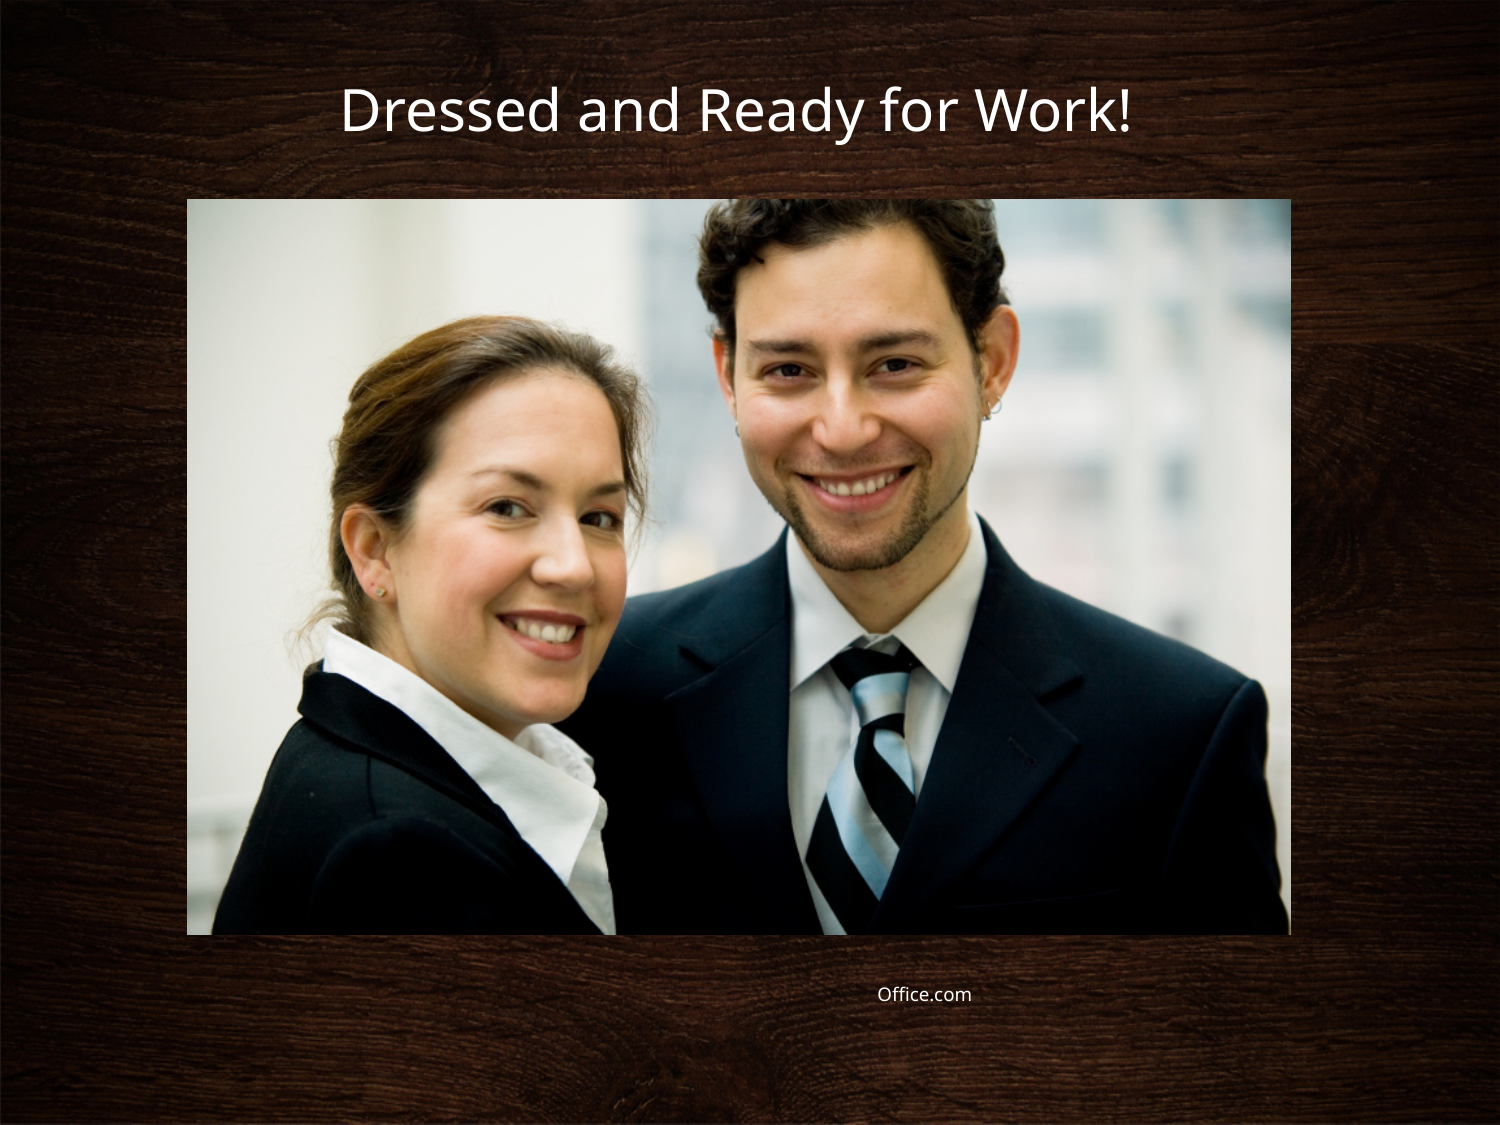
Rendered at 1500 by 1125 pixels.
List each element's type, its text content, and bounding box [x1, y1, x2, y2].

picture [0, 0, 1500, 1125]
text_box Office.com [862, 975, 1163, 1013]
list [186, 199, 1292, 935]
text_box Dressed and Ready for Work! [324, 66, 1188, 151]
